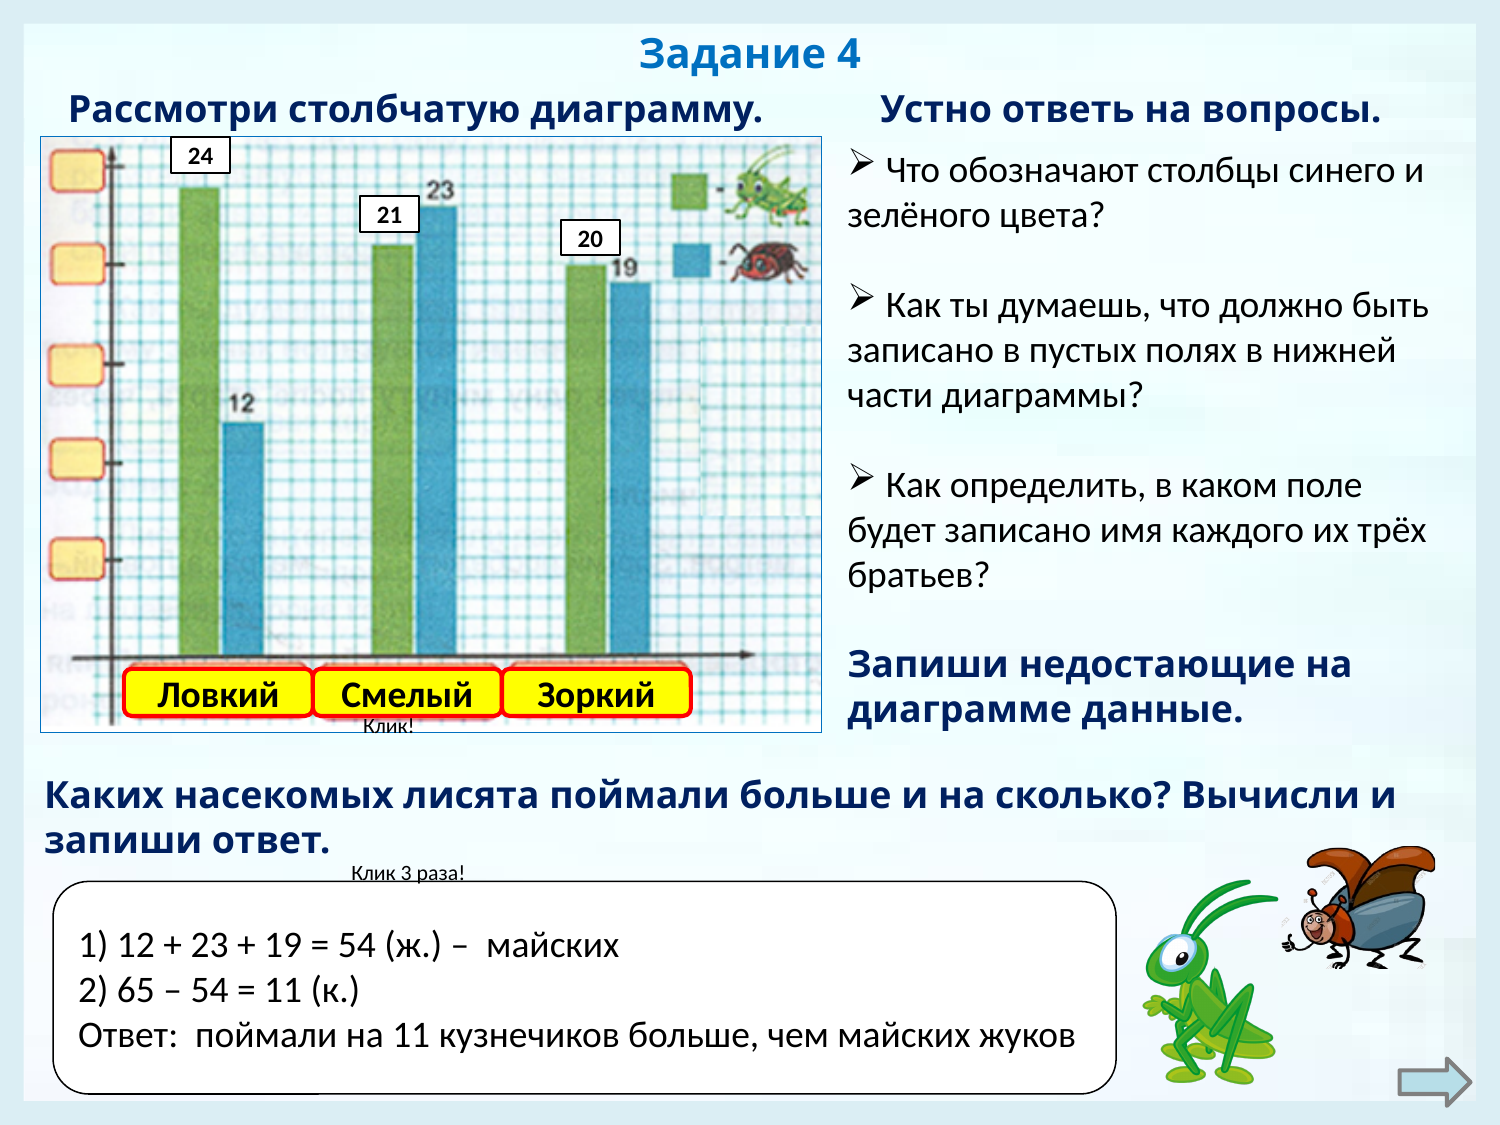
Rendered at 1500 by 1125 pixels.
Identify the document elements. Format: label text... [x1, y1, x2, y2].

text_box Клик 3 раза! [336, 851, 490, 893]
text_box Каких насекомых лисята поймали больше и на сколько? Вычисли и запиши ответ. [29, 763, 1459, 868]
text_box [1397, 1056, 1473, 1108]
text_box Что обозначают столбцы синего и зелёного цвета? Как ты думаешь, что должно быть записано в пустых полях в нижней части диаграммы? Как определить, в каком поле будет записано имя каждого их трёх братьев? Запиши недостающие на диаграмме данные. [832, 137, 1471, 737]
text_box 1) 12 + 23 + 19 = 54 (ж.) – майских 2) 65 – 54 = 11 (к.) Ответ: поймали на 11 кузнечиков больше, чем майских жуков [50, 879, 1119, 1097]
text_box Рассмотри столбчатую диаграмму. Устно ответь на вопросы. [53, 78, 1471, 138]
picture [24, 24, 1476, 1101]
text_box Клик! [348, 742, 443, 746]
text_box Задание 4 [620, 19, 880, 78]
